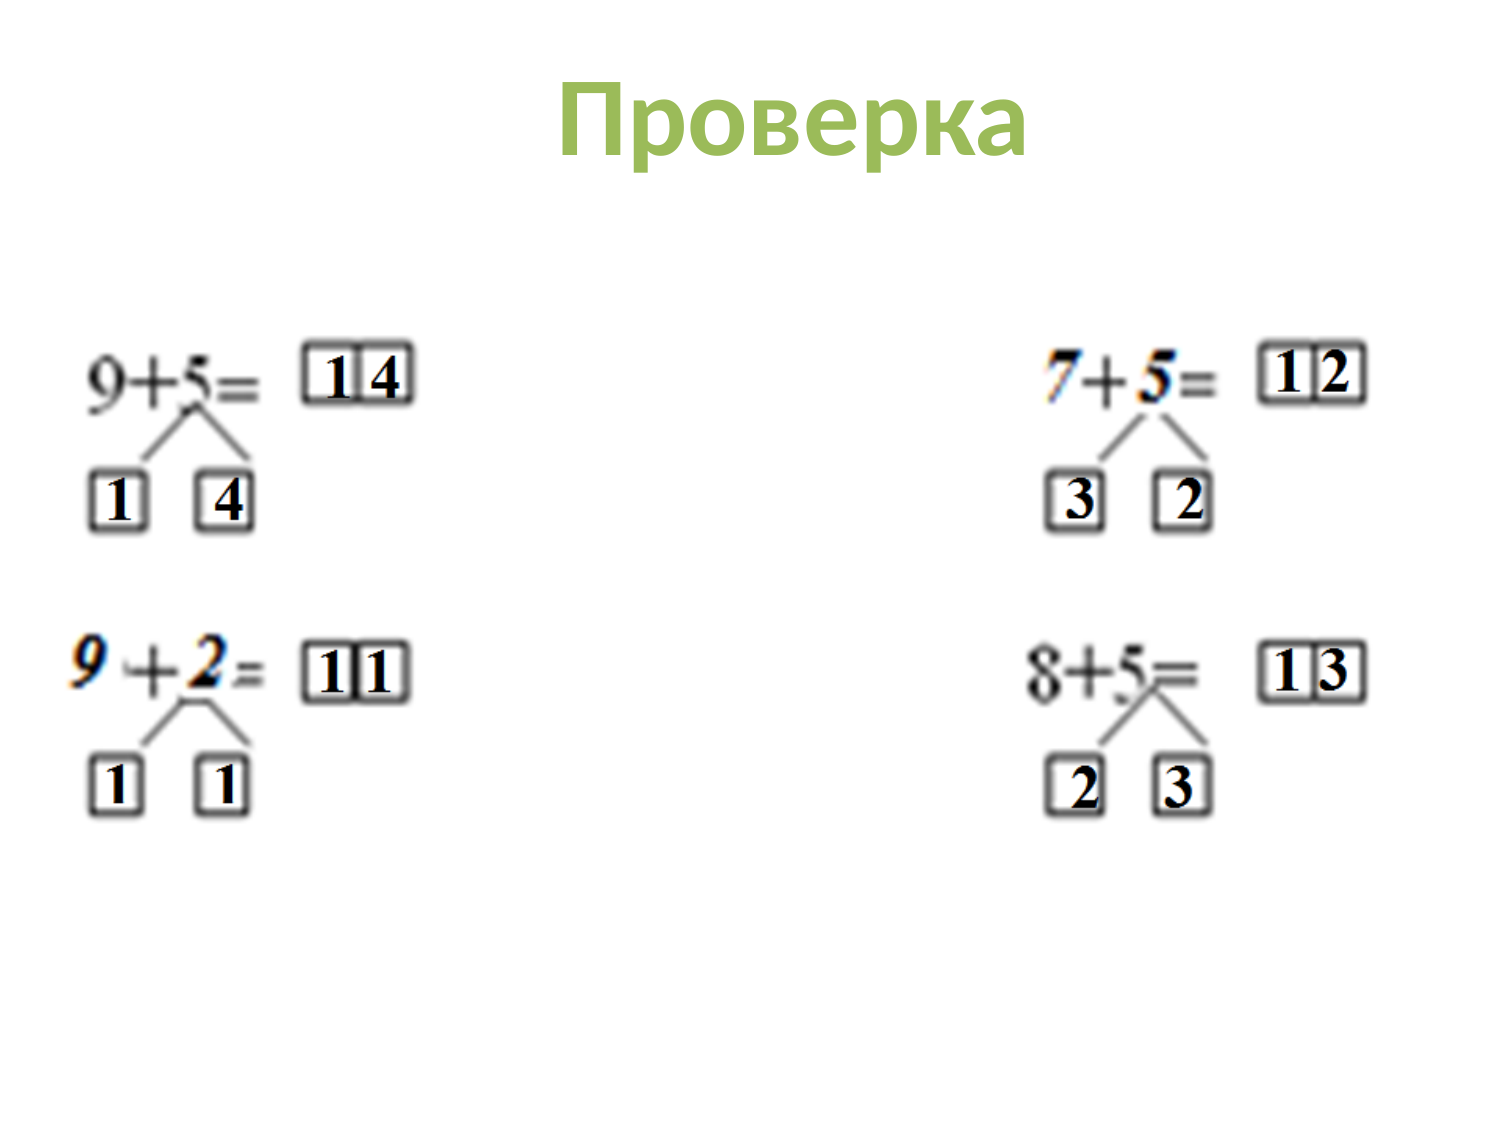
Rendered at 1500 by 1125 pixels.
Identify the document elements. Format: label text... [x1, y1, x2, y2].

picture [56, 273, 1444, 852]
text_box Проверка [541, 35, 1046, 186]
